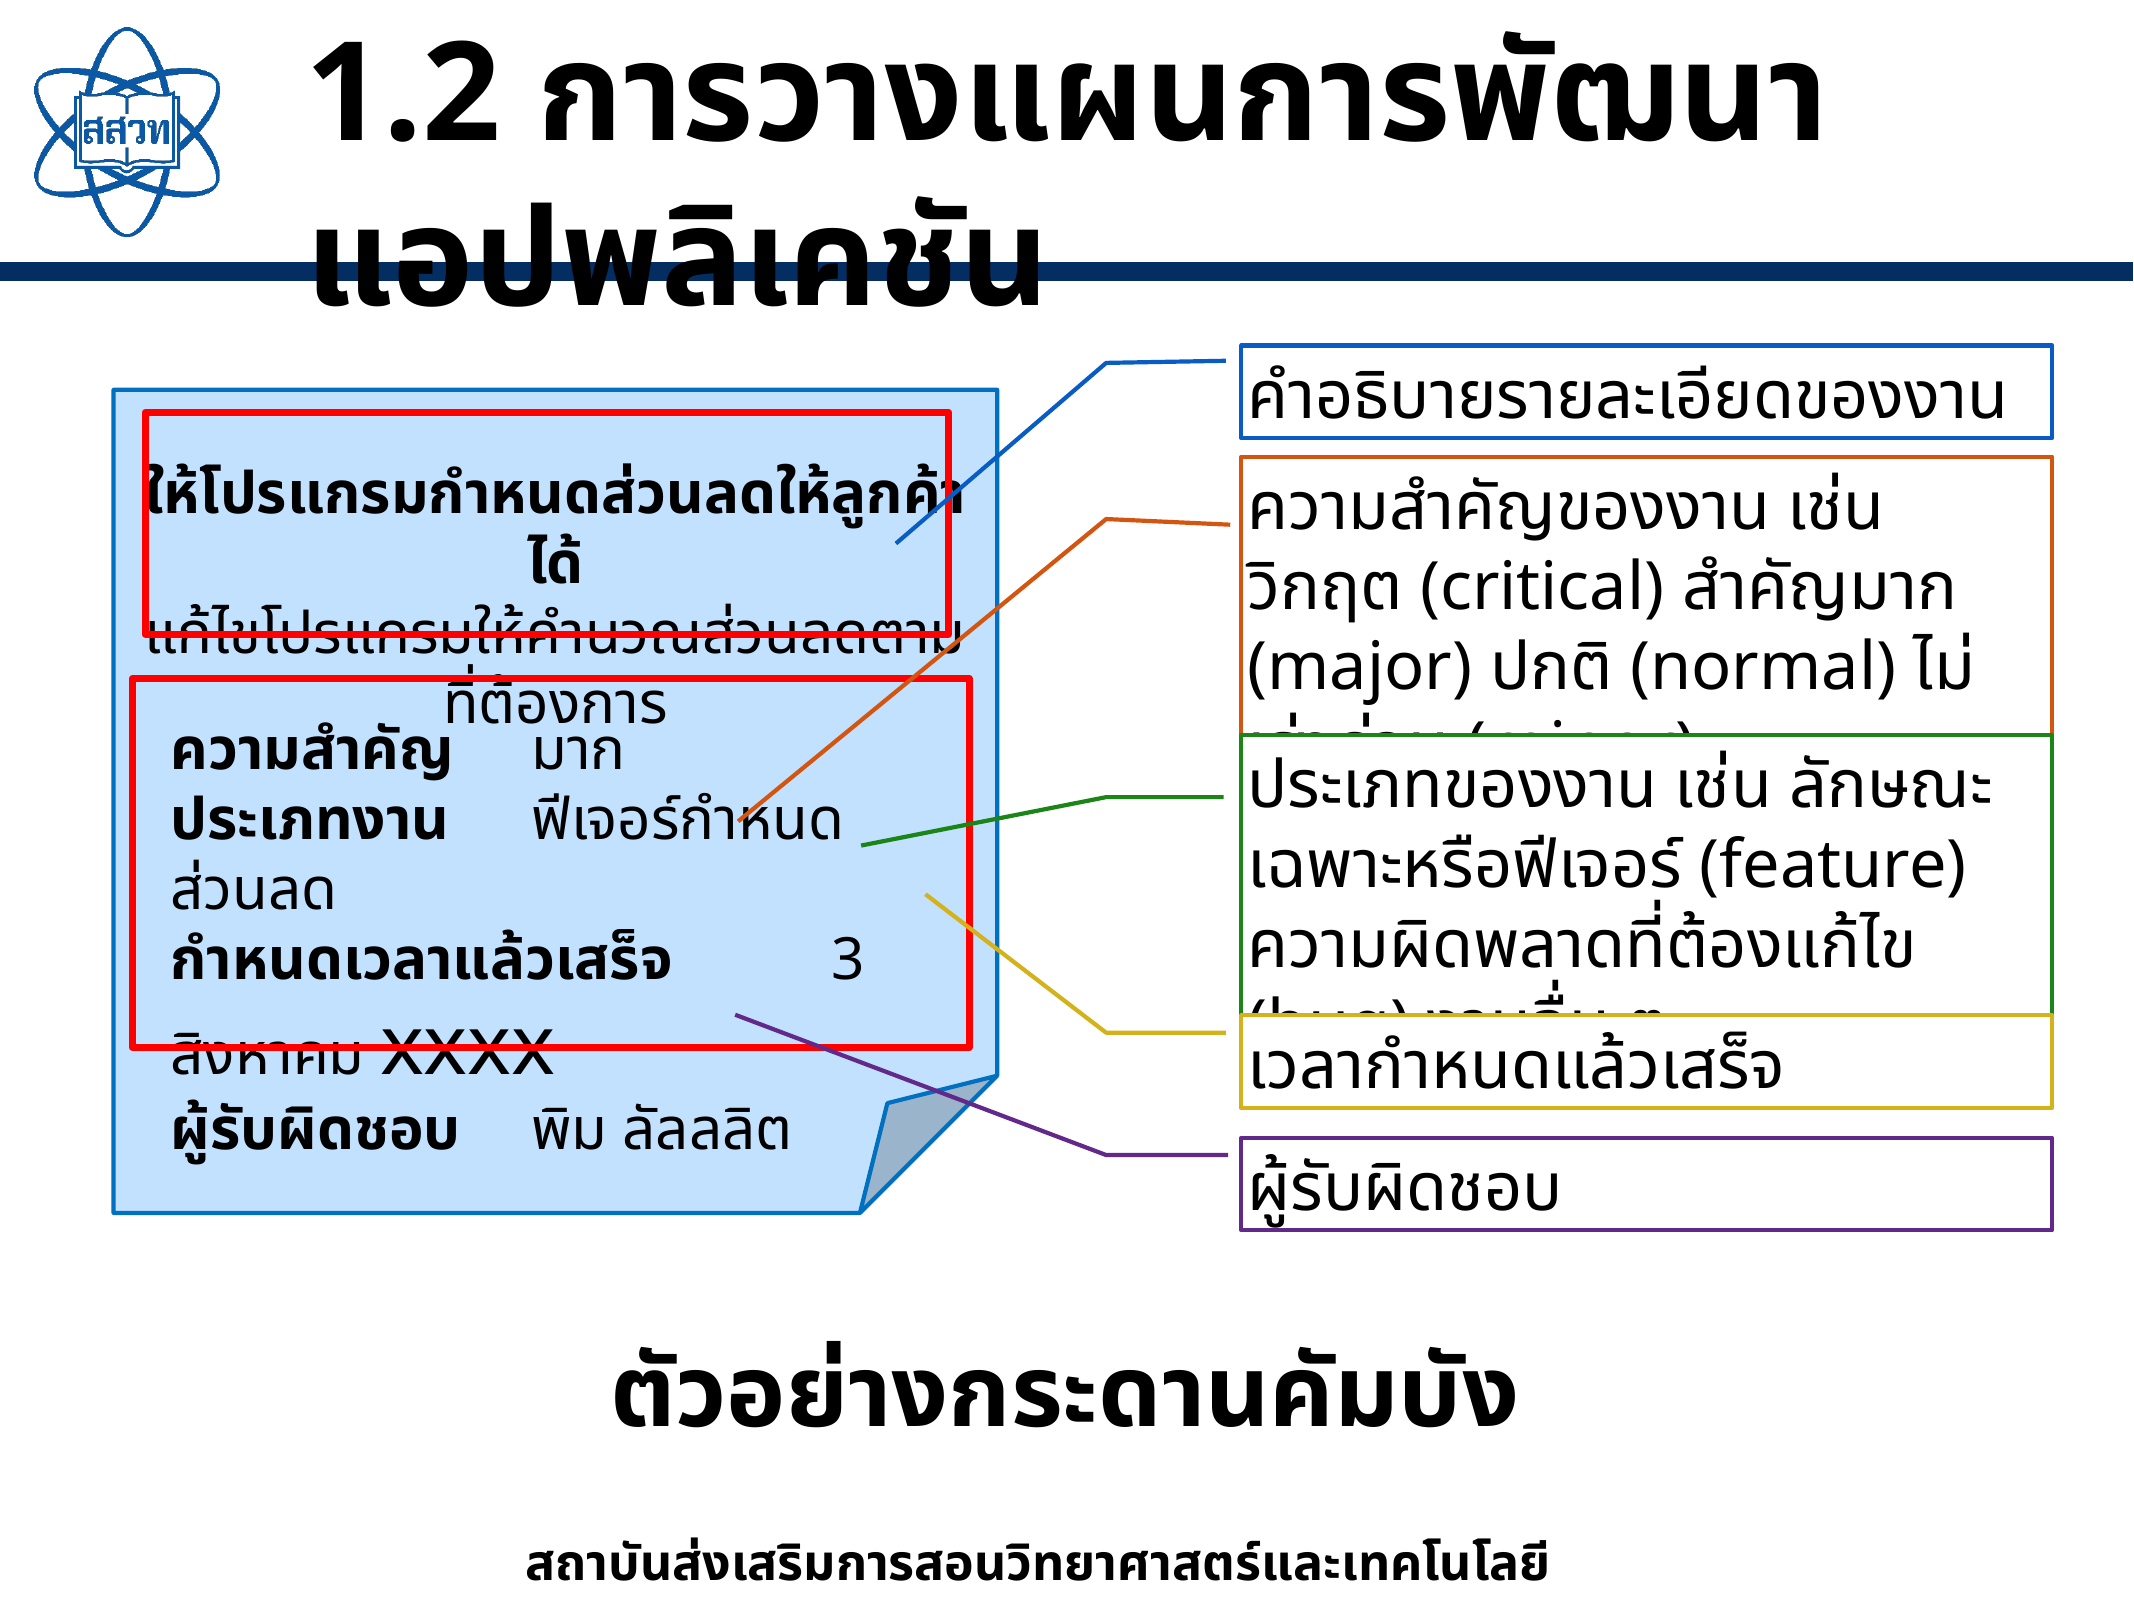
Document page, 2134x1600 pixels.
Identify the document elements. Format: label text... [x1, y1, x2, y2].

text_box ตัวอย่างกระดานคัมบัง [601, 1317, 1529, 1455]
text_box 1.2 การวางแผนการพัฒนาแอปพลิเคชัน [296, 0, 1892, 269]
text_box ประเภทของงาน เช่น ลักษณะเฉพาะหรือฟีเจอร์ (feature) ความผิดพลาดที่ต้องแก้ไข (bug) งานอื่น ๆ [1006, 795, 1224, 820]
text_box ผู้รับผิดชอบ [1239, 1136, 2054, 1232]
text_box ความสำคัญของงาน เช่น วิกฤต (critical) สำคัญมาก (major) ปกติ (normal) ไม่เร่งด่วน (minor) [1239, 455, 2054, 733]
text_box ประเภทของงาน เช่น ลักษณะเฉพาะหรือฟีเจอร์ (feature) ความผิดพลาดที่ต้องแก้ไข (bug) งานอื่น ๆ [1239, 733, 2054, 1013]
text_box เวลากำหนดแล้วเสร็จ [1239, 1013, 2054, 1110]
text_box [113, 389, 998, 1214]
text_box ความสำคัญของงาน เช่น วิกฤต (critical) สำคัญมาก (major) ปกติ (normal) ไม่เร่งด่วน (minor) [1006, 516, 1231, 605]
text_box คำอธิบายรายละเอียดของงาน [1239, 343, 2054, 440]
text_box 1.2 การวางแผนการพัฒนาแอปพลิเคชัน [296, 274, 1892, 342]
text_box ผู้รับผิดชอบ [1006, 1114, 1229, 1158]
text_box เวลากำหนดแล้วเสร็จ [1006, 953, 1226, 1035]
text_box คำอธิบายรายละเอียดของงาน [1006, 358, 1226, 452]
picture [33, 27, 220, 237]
text_box สถาบันส่งเสริมการสอนวิทยาศาสตร์และเทคโนโลยี [74, 1522, 2002, 1589]
